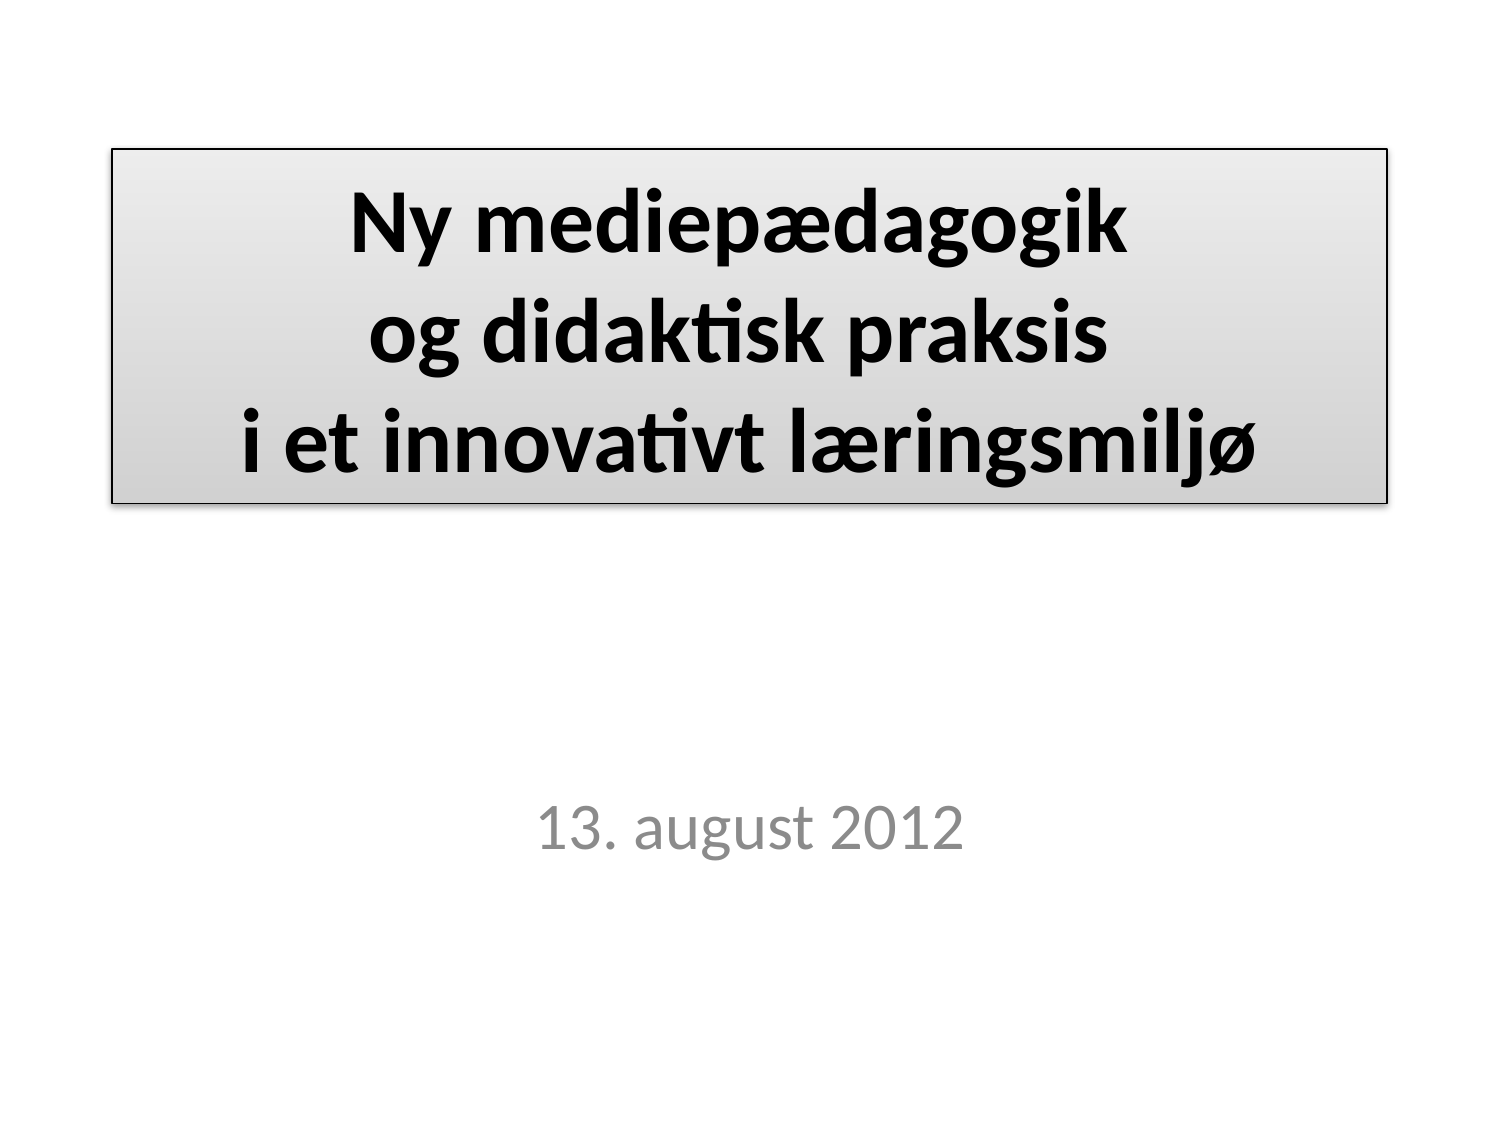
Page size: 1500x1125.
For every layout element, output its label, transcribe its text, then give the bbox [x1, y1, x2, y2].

title Ny mediepædagogik og didaktisk praksis i et innovativt læringsmiljø [111, 148, 1388, 504]
subtitle 13. august 2012 [225, 775, 1275, 925]
